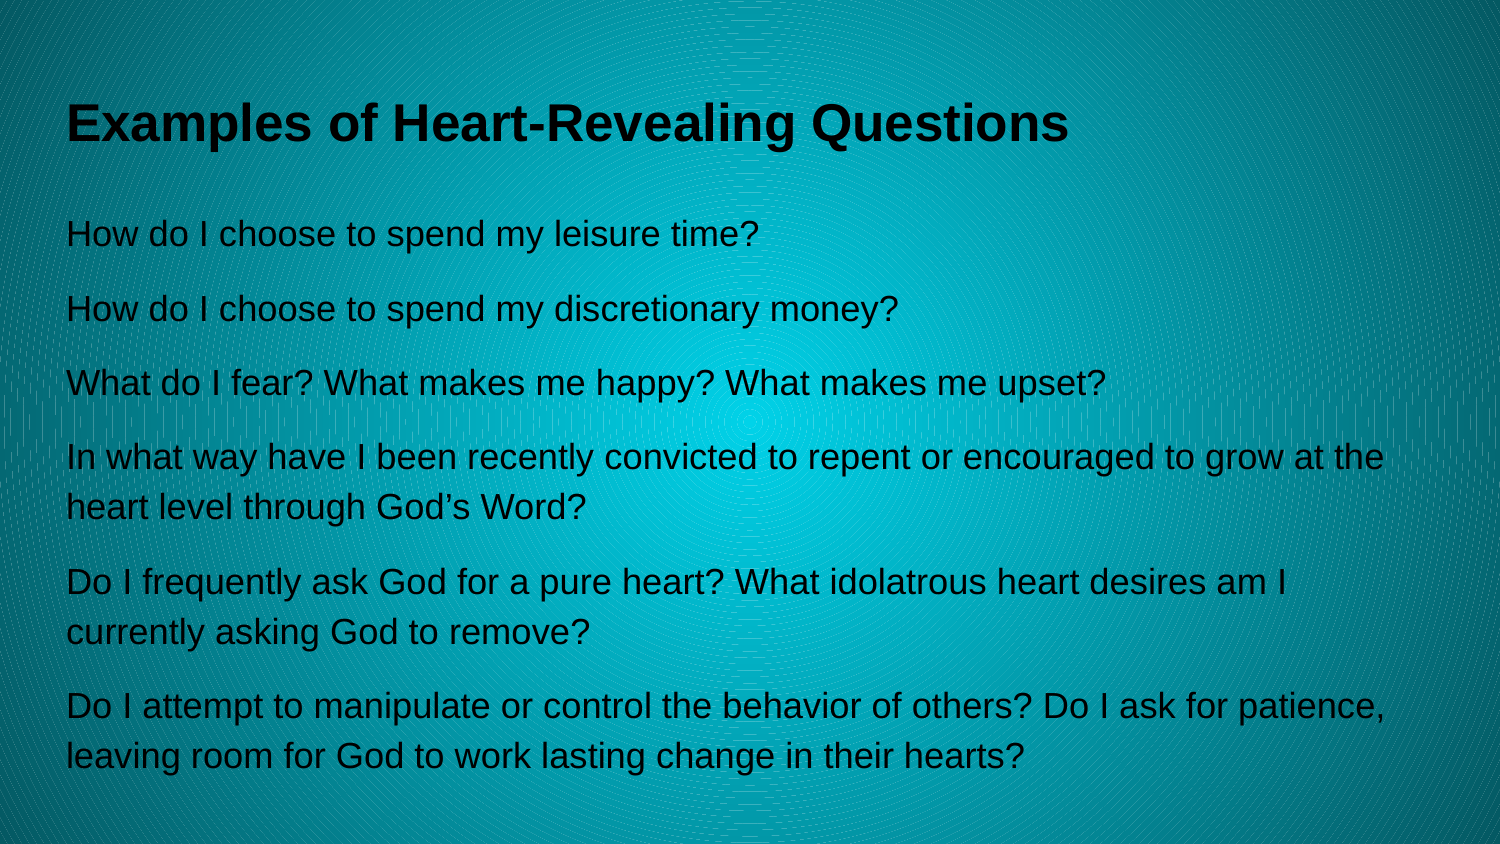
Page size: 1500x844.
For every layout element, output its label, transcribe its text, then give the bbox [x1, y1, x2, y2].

title Examples of Heart-Revealing Questions [51, 72, 1449, 167]
list How do I choose to spend my leisure time? How do I choose to spend my discretionary money? What do I fear? What makes me happy? What makes me upset? In what way have I been recently convicted to repent or encouraged to grow at the heart level through God’s Word? Do I frequently ask God for a pure heart? What idolatrous heart desires am I currently asking God to remove? Do I attempt to manipulate or control the behavior of others? Do I ask for patience, leaving room for God to work lasting change in their hearts? [51, 189, 1449, 794]
